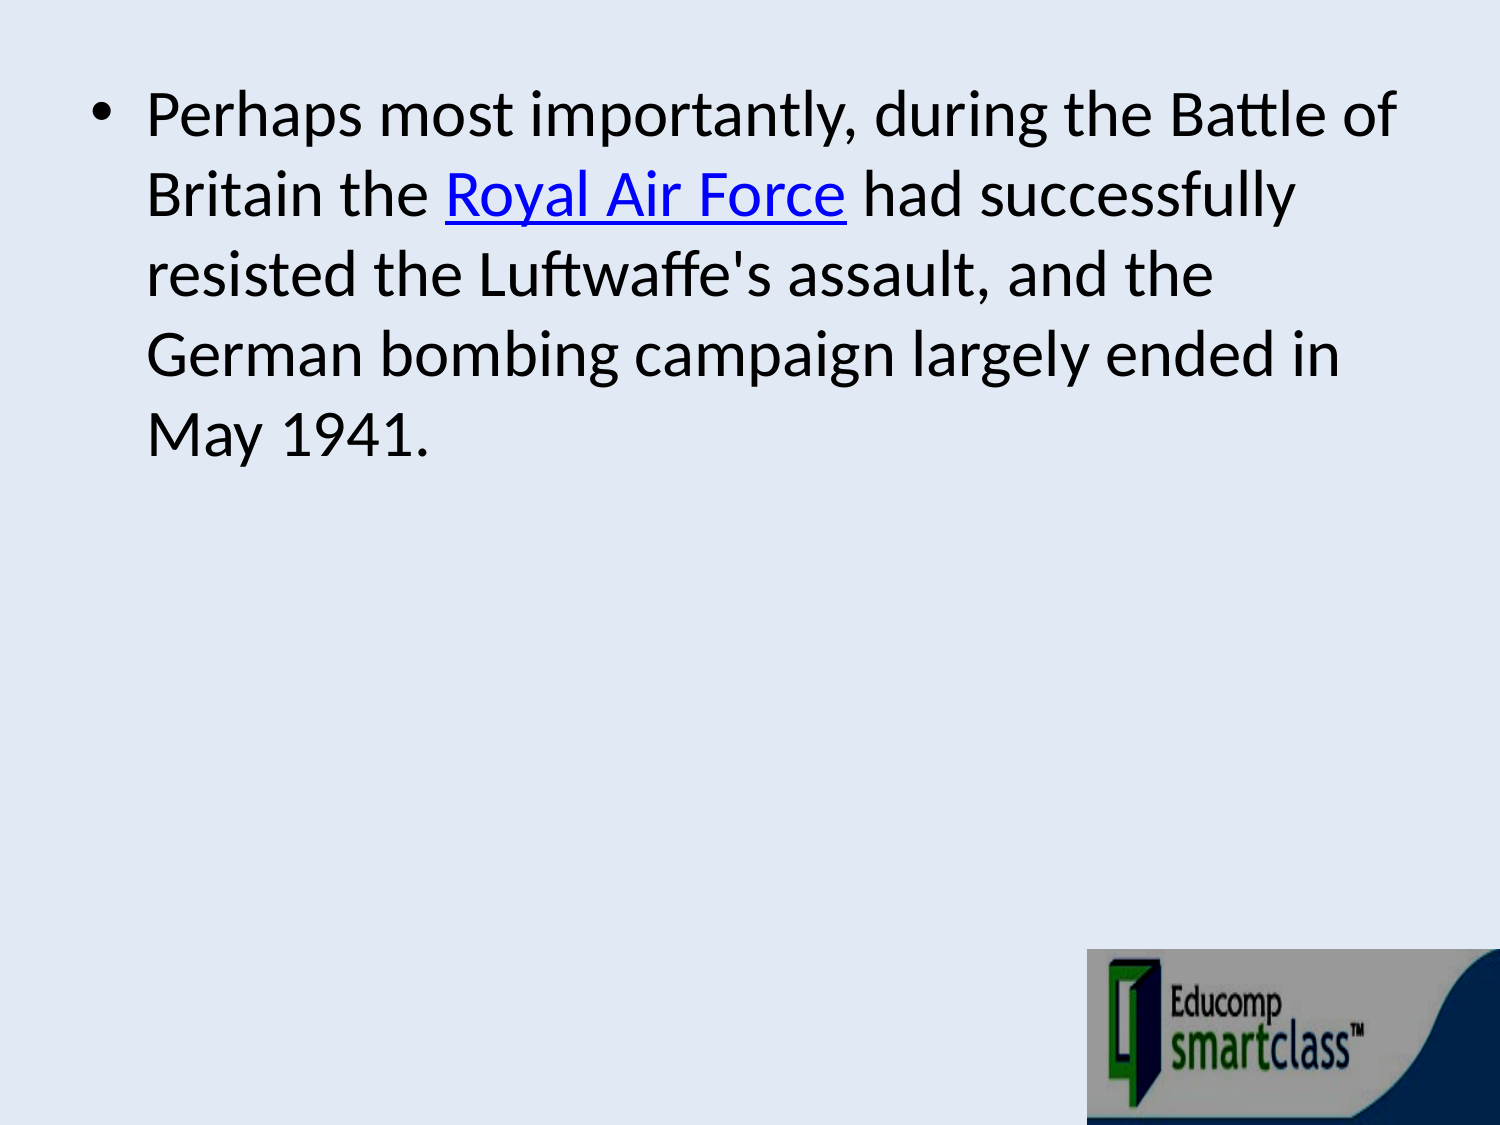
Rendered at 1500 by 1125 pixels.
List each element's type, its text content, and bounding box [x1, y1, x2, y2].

list Perhaps most importantly, during the Battle of Britain the Royal Air Force had successfully resisted the Luftwaffe's assault, and the German bombing campaign largely ended in May 1941. [75, 62, 1425, 1005]
picture [1087, 949, 1500, 1125]
